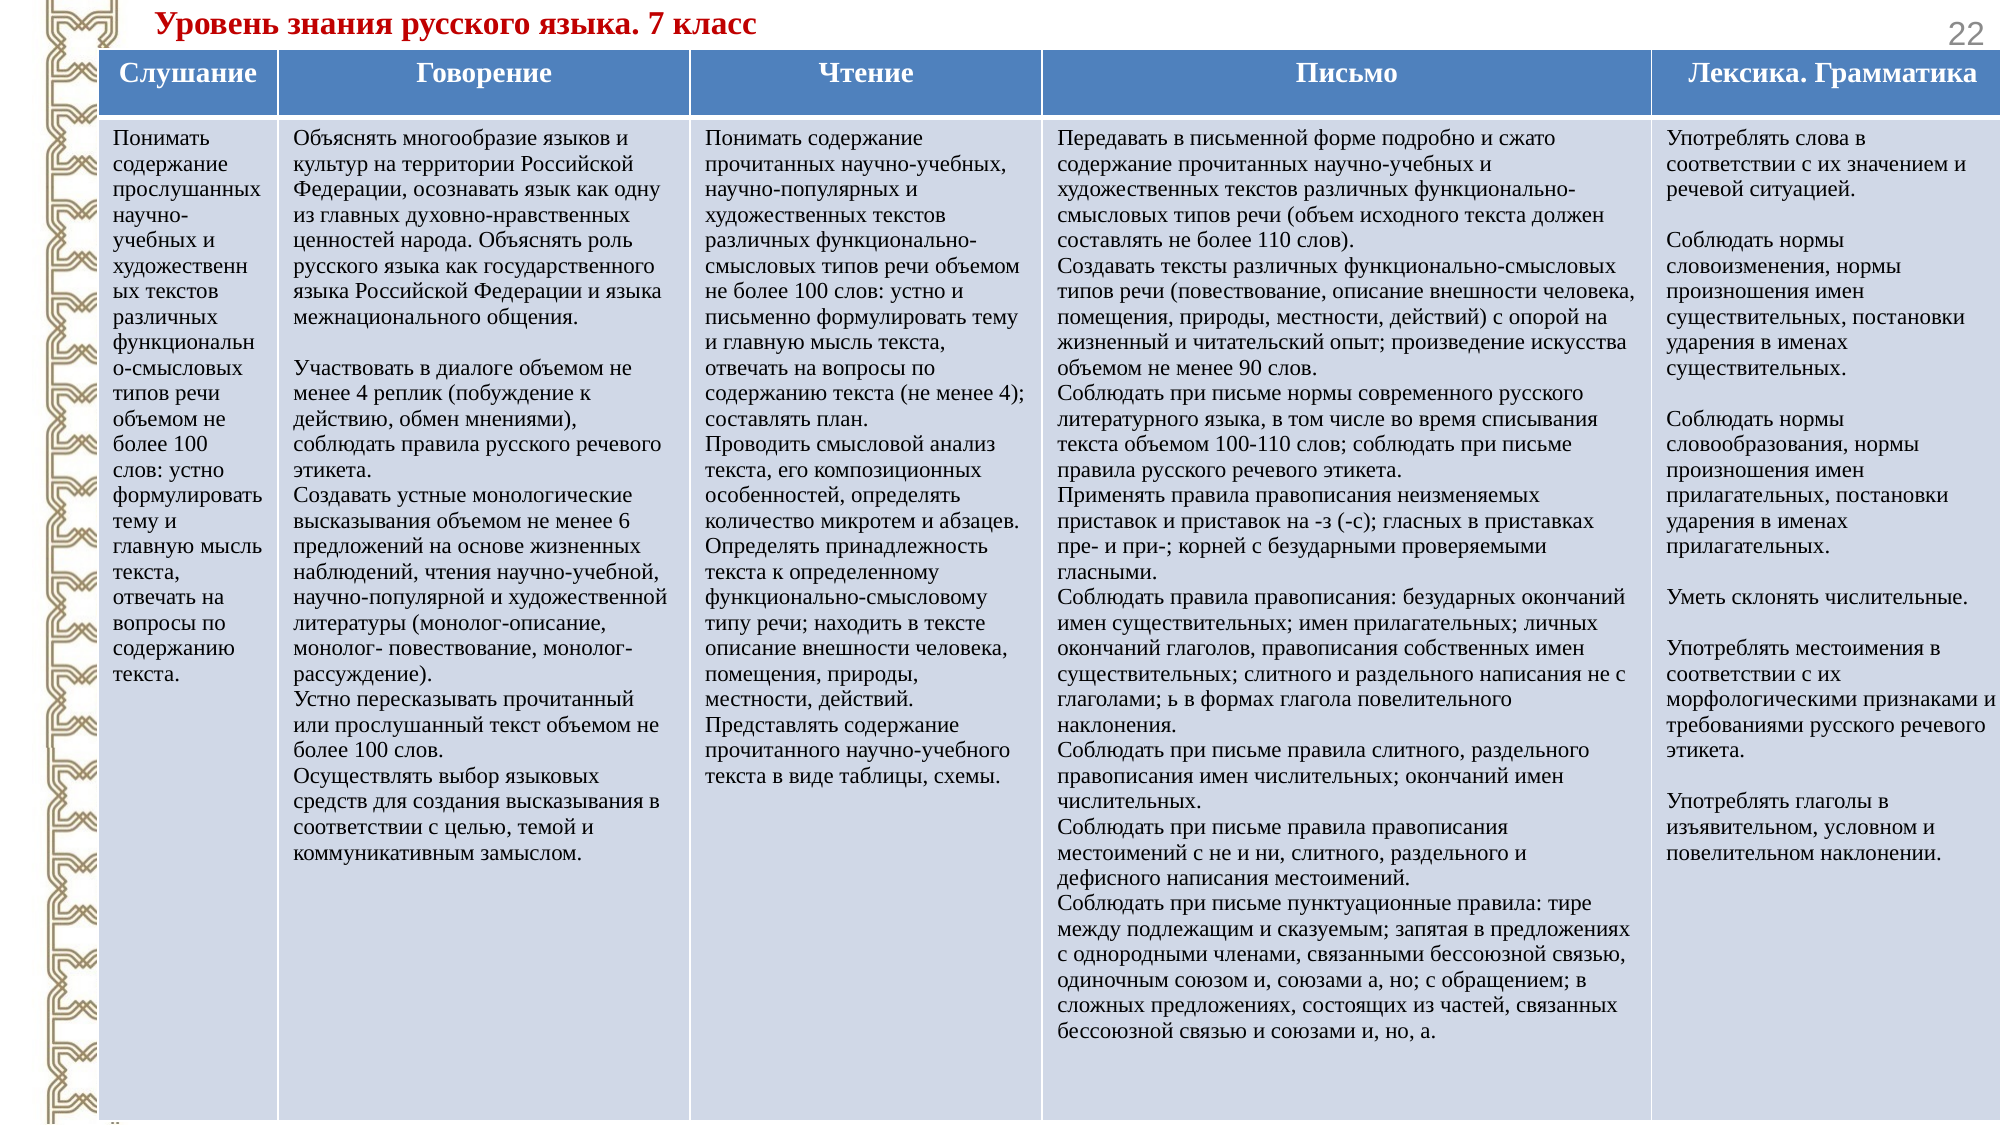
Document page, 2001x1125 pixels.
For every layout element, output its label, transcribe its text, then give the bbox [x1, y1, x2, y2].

table_cell Понимать содержание прослушанных научно-учебных и художественных текстов различных функционально-смысловых типов речи объемом не более 100 слов: устно формулировать тему и главную мысль текста, отвечать на вопросы по содержанию текста. [99, 120, 277, 1120]
table_cell Передавать в письменной форме подробно и сжато содержание прочитанных научно-учебных и художественных текстов различных функционально-смысловых типов речи (объем исходного текста должен составлять не более 110 слов). Создавать тексты различных функционально-смысловых типов речи (повествование, описание внешности человека, помещения, природы, местности, действий) с опорой на жизненный и читательский опыт; произведение искусства объемом не менее 90 слов. Соблюдать при письме нормы современного русского литературного языка, в том числе во время списывания текста объемом 100-110 слов; соблюдать при письме правила русского речевого этикета. Применять правила правописания неизменяемых приставок и приставок на -з (-с); гласных в приставках пре- и при-; корней с безударными проверяемыми гласными. Соблюдать правила правописания: безударных окончаний имен существительных; имен прилагательных; личных окончаний глаголов, правописания собственных имен существительных; слитного и раздельного написания не с глаголами; ь в формах глагола повелительного наклонения. Соблюдать при письме правила слитного, раздельного правописания имен числительных; окончаний имен числительных. Соблюдать при письме правила правописания местоимений с не и ни, слитного, раздельного и дефисного написания местоимений. Соблюдать при письме пунктуационные правила: тире между подлежащим и сказуемым; запятая в предложениях с однородными членами, связанными бессоюзной связью, одиночным союзом и, союзами а, но; с обращением; в сложных предложениях, состоящих из частей, связанных бессоюзной связью и союзами и, но, а. [1043, 120, 1651, 1120]
table_cell Объяснять многообразие языков и культур на территории Российской Федерации, осознавать язык как одну из главных духовно-нравственных ценностей народа. Объяснять роль русского языка как государственного языка Российской Федерации и языка межнационального общения. Участвовать в диалоге объемом не менее 4 реплик (побуждение к действию, обмен мнениями), соблюдать правила русского речевого этикета. Создавать устные монологические высказывания объемом не менее 6 предложений на основе жизненных наблюдений, чтения научно-учебной, научно-популярной и художественной литературы (монолог-описание, монолог- повествование, монолог-рассуждение). Устно пересказывать прочитанный или прослушанный текст объемом не более 100 слов. Осуществлять выбор языковых средств для создания высказывания в соответствии с целью, темой и коммуникативным замыслом. [279, 120, 689, 1120]
table_cell Употреблять слова в соответствии с их значением и речевой ситуацией. Соблюдать нормы словоизменения, нормы произношения имен существительных, постановки ударения в именах существительных. Соблюдать нормы словообразования, нормы произношения имен прилагательных, постановки ударения в именах прилагательных. Уметь склонять числительные. Употреблять местоимения в соответствии с их морфологическими признаками и требованиями русского речевого этикета. Употреблять глаголы в изъявительном, условном и повелительном наклонении. [1652, 120, 2000, 1120]
slide_number 22 [1533, 2, 2000, 48]
table_header Чтение [691, 50, 1041, 115]
table_header Говорение [279, 50, 689, 115]
table_header Лексика. Грамматика [1652, 50, 2000, 115]
table_header Письмо [1043, 50, 1651, 115]
text_box Уровень знания русского языка. 7 класс [139, 0, 1121, 48]
table_header Слушание [99, 50, 277, 115]
table_cell Понимать содержание прочитанных научно-учебных, научно-популярных и художественных текстов различных функционально-смысловых типов речи объемом не более 100 слов: устно и письменно формулировать тему и главную мысль текста, отвечать на вопросы по содержанию текста (не менее 4); составлять план. Проводить смысловой анализ текста, его композиционных особенностей, определять количество микротем и абзацев. Определять принадлежность текста к определенному функционально-смысловому типу речи; находить в тексте описание внешности человека, помещения, природы, местности, действий. Представлять содержание прочитанного научно-учебного текста в виде таблицы, схемы. [691, 120, 1041, 1120]
picture [0, 0, 2001, 1125]
